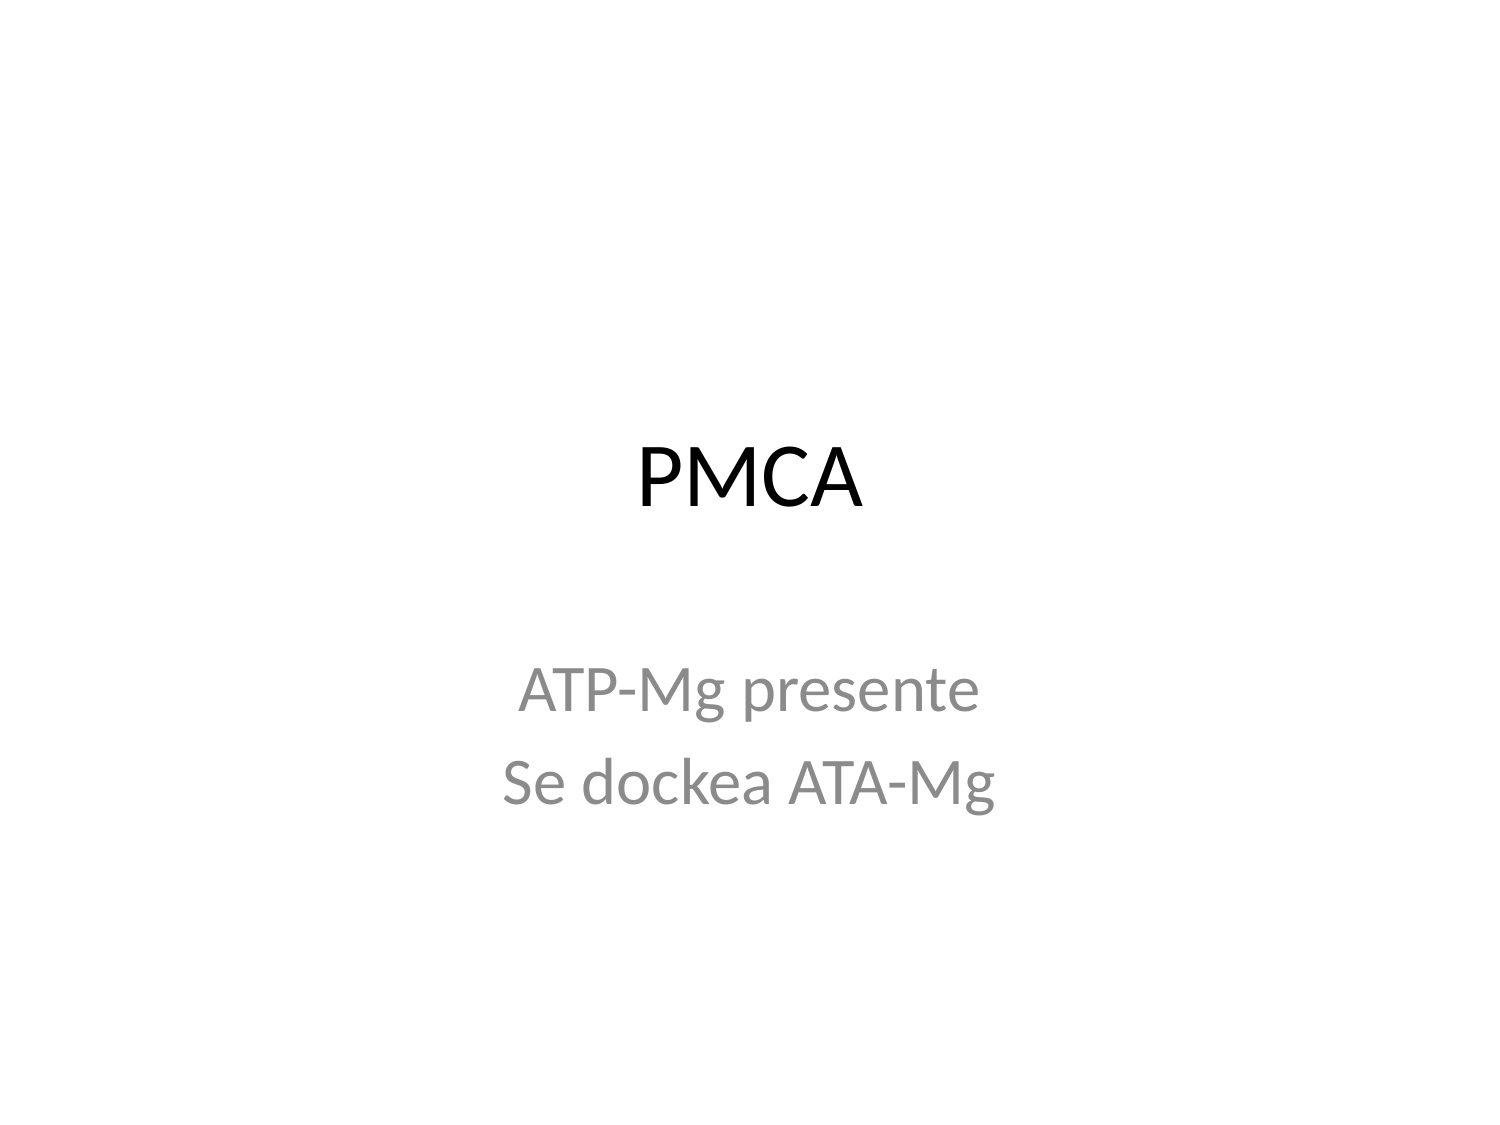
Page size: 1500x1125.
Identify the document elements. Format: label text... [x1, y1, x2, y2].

title PMCA [112, 349, 1388, 591]
subtitle ATP-Mg presente Se dockea ATA-Mg [225, 637, 1275, 925]
